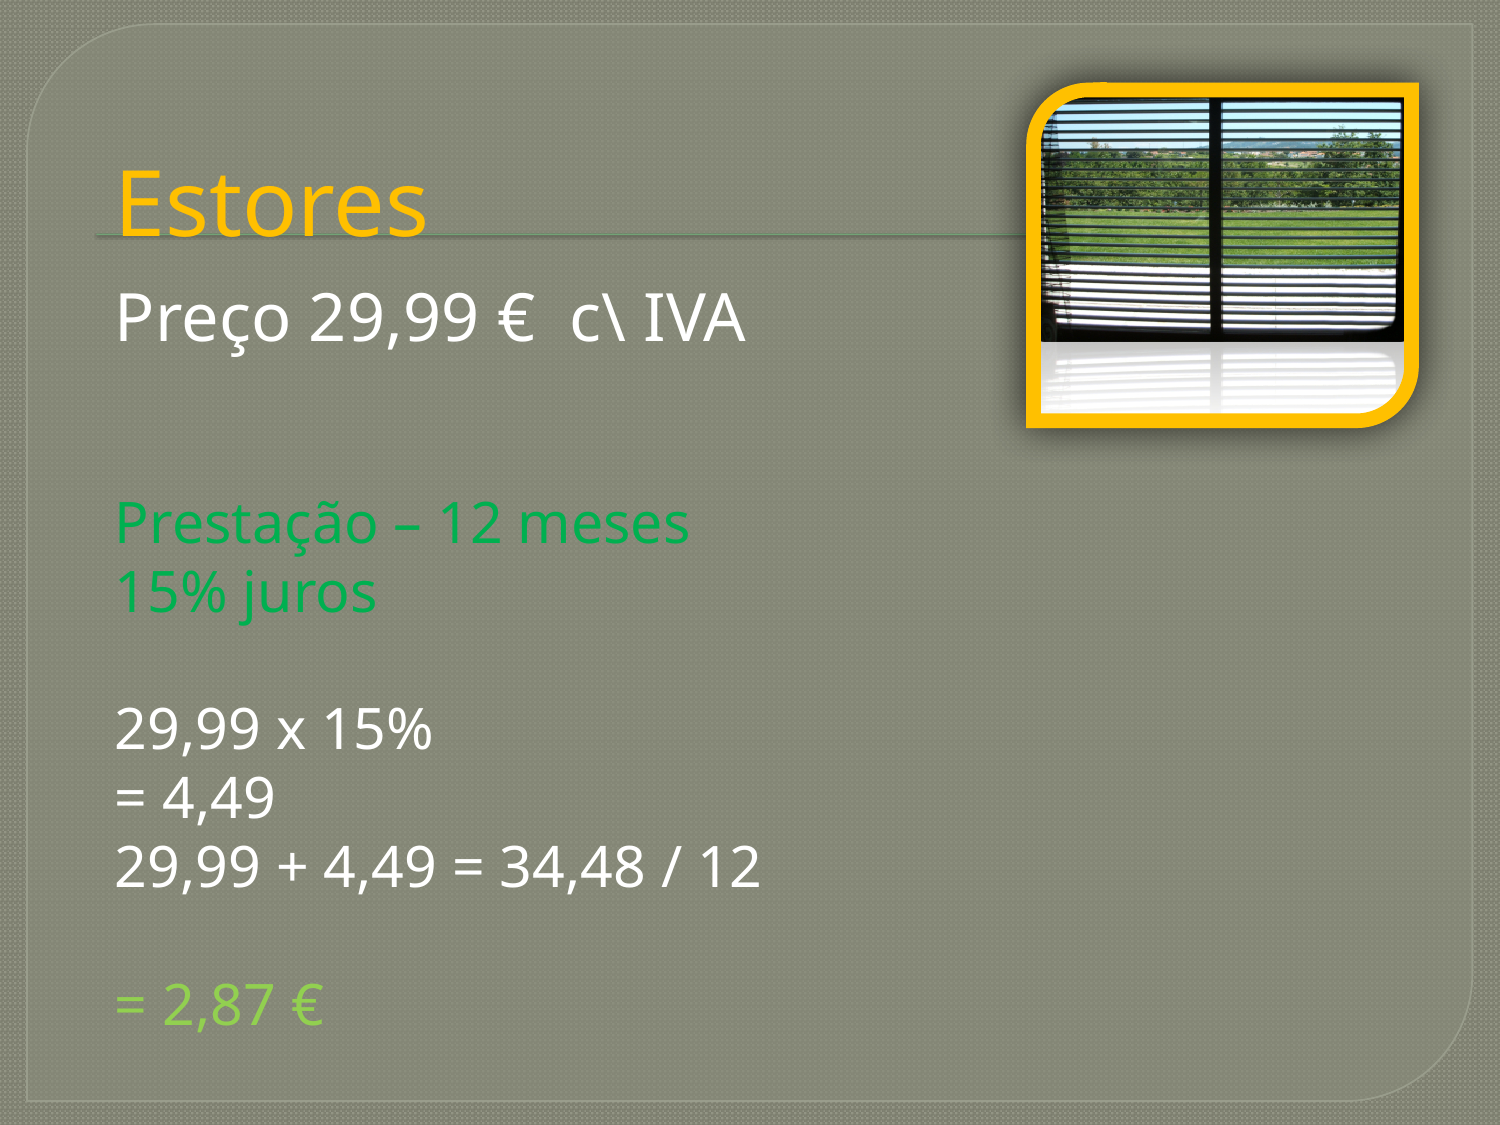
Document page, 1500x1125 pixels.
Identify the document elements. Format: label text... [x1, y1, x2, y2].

picture [1033, 89, 1412, 421]
text_box Estores [99, 137, 1000, 375]
list Preço 29,99 € c\ IVA [100, 267, 1451, 505]
text_box Estores [1443, 137, 1450, 375]
text_box Prestação – 12 meses 15% juros 29,99 x 15% = 4,49 29,99 + 4,49 = 34,48 / 12 = 2,87 € [100, 478, 939, 1047]
